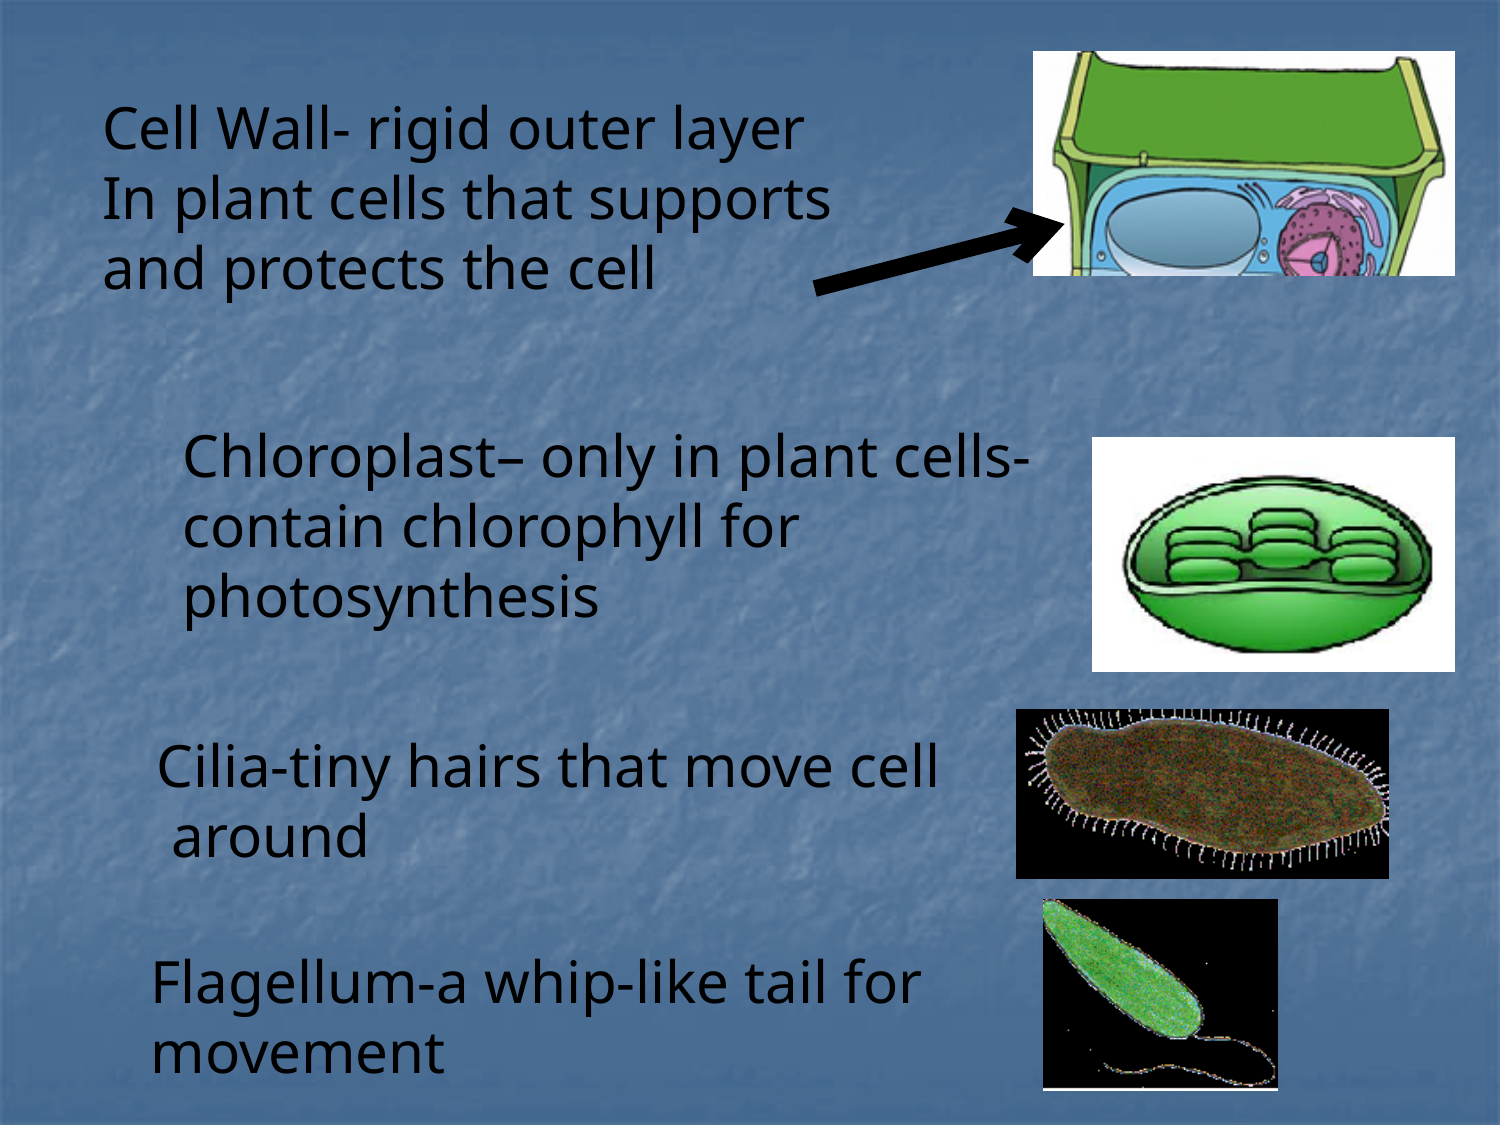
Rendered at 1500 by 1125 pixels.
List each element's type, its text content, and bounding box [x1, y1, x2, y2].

text_box Cell Wall- rigid outer layer In plant cells that supports and protects the cell [87, 83, 1389, 309]
text_box Flagellum-a whip-like tail for movement [135, 937, 938, 1093]
picture [1092, 437, 1456, 672]
picture [1043, 899, 1279, 1091]
picture [1032, 50, 1456, 277]
picture [1016, 709, 1389, 879]
text_box Cilia-tiny hairs that move cell around [141, 721, 956, 877]
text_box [814, 223, 1065, 289]
text_box Chloroplast– only in plant cells- contain chlorophyll for photosynthesis [167, 411, 1047, 637]
